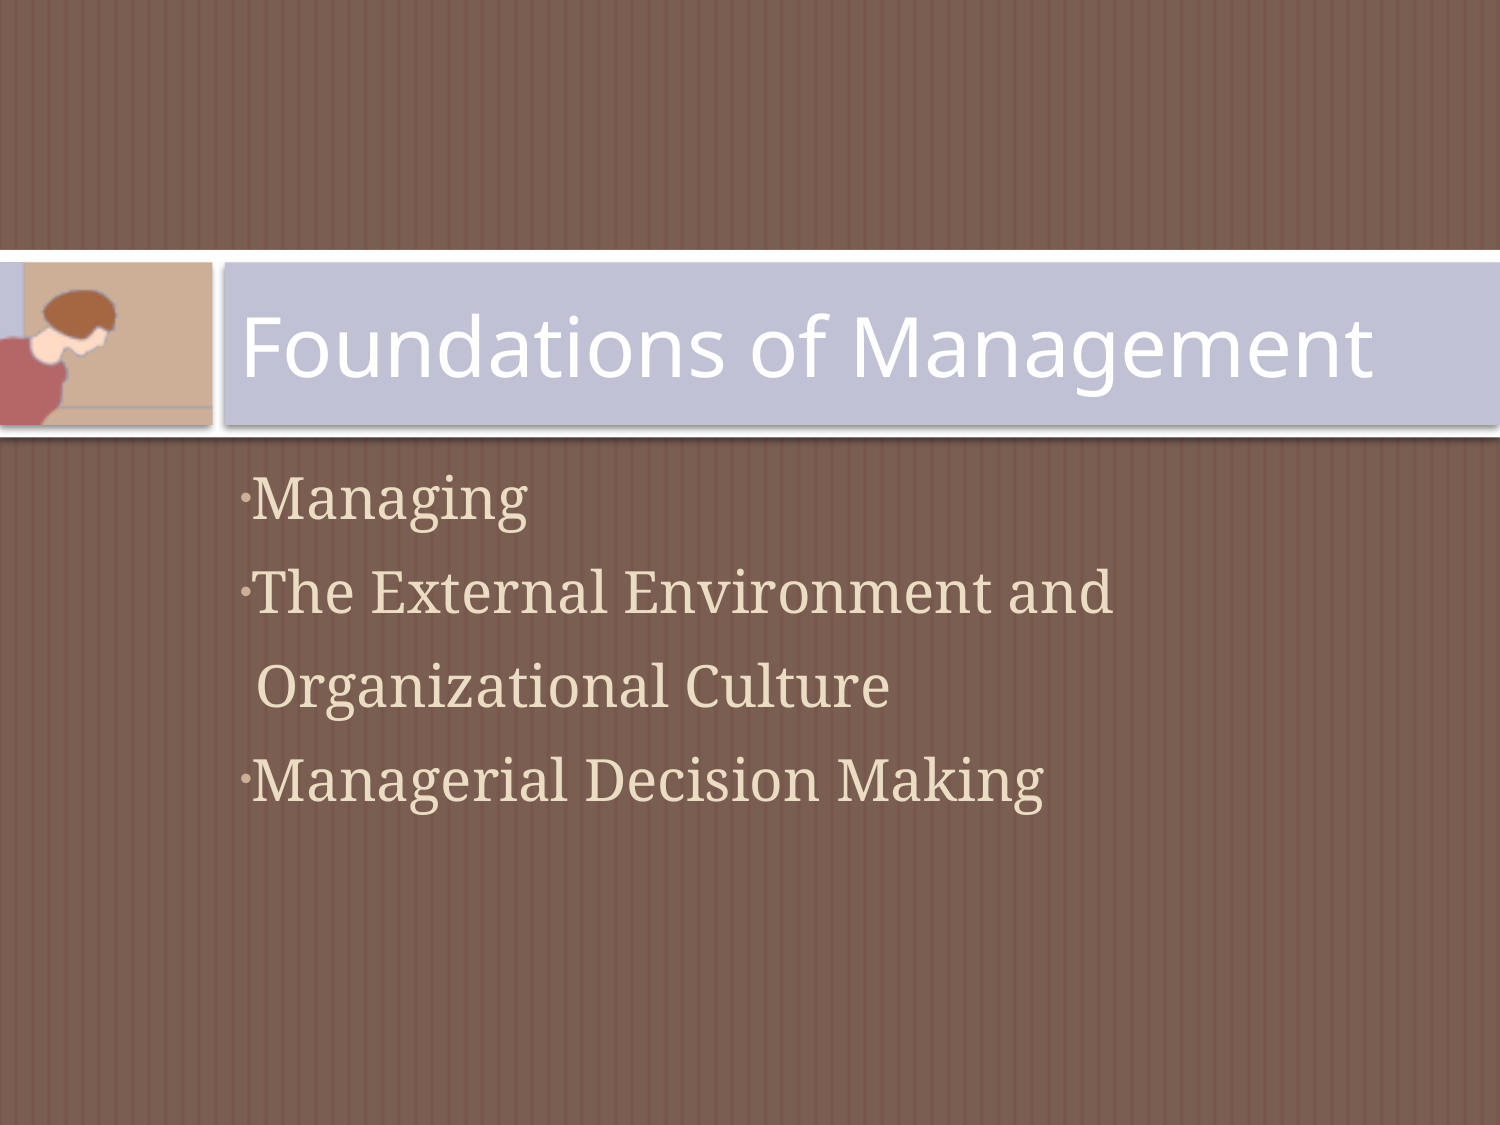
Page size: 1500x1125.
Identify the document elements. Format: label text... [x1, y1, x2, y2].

list Managing The External Environment and Organizational Culture Managerial Decision Making [225, 450, 1394, 950]
title Foundations of Management [225, 262, 1475, 425]
picture [0, 262, 213, 426]
